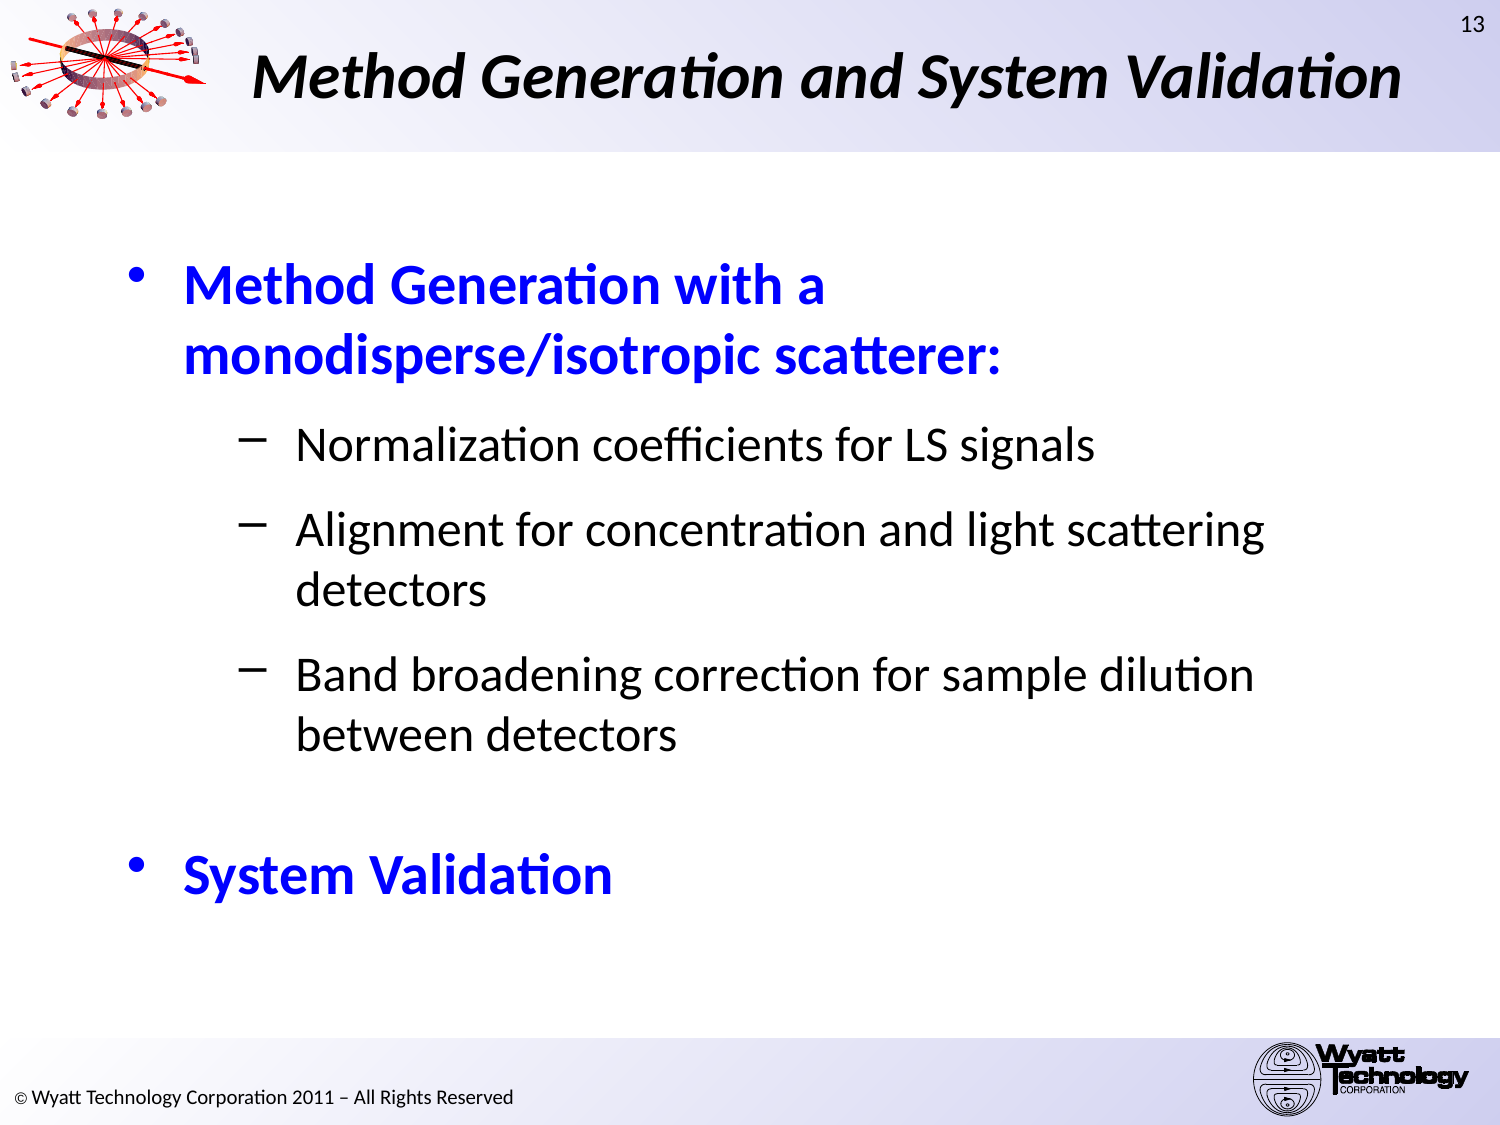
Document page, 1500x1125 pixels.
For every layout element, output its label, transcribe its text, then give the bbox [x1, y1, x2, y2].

list Method Generation with a monodisperse/isotropic scatterer: Normalization coefficients for LS signals Alignment for concentration and light scattering detectors Band broadening correction for sample dilution between detectors System Validation [111, 238, 1388, 896]
title Method Generation and System Validation [217, 25, 1438, 120]
